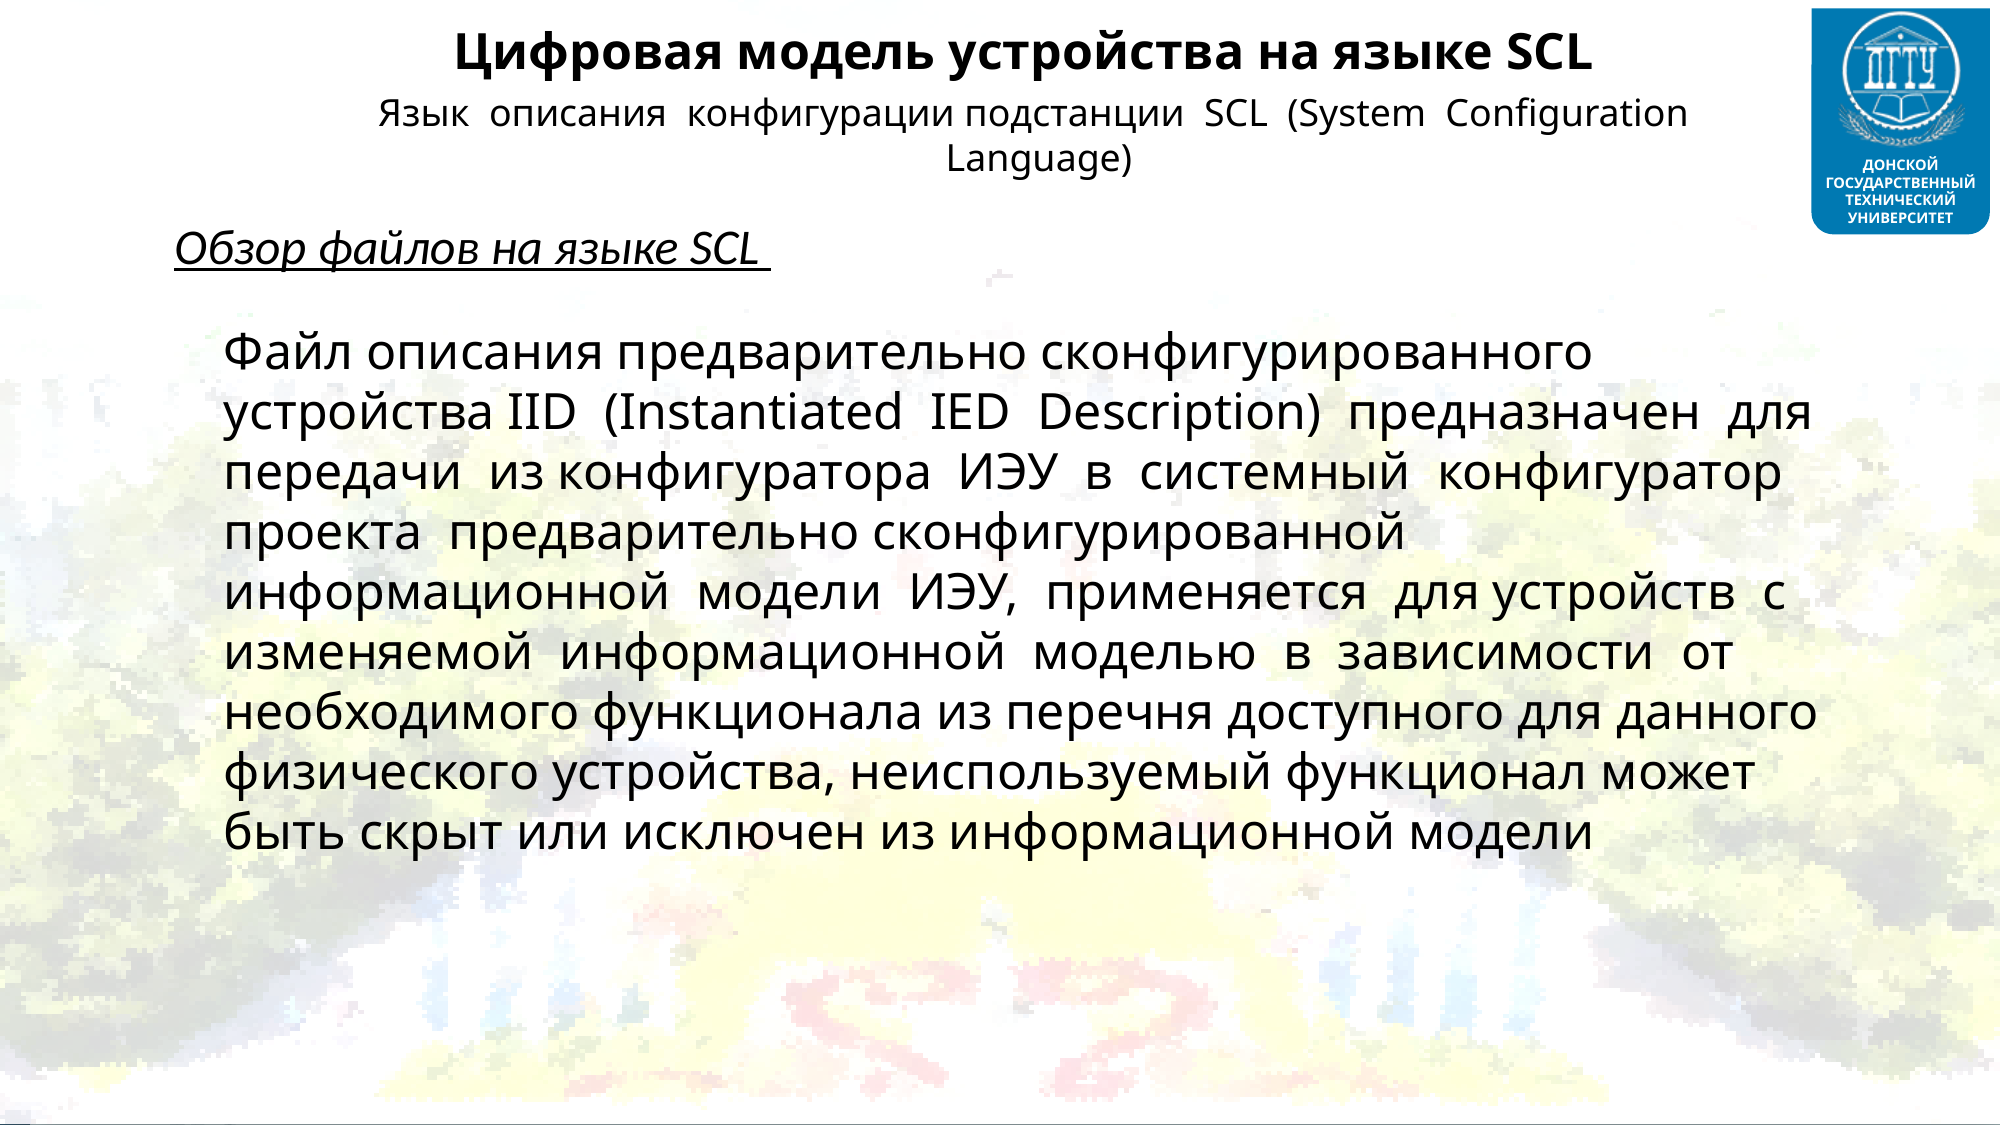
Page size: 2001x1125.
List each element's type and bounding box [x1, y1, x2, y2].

picture [0, 0, 2000, 1125]
text_box [1801, 8, 2000, 236]
